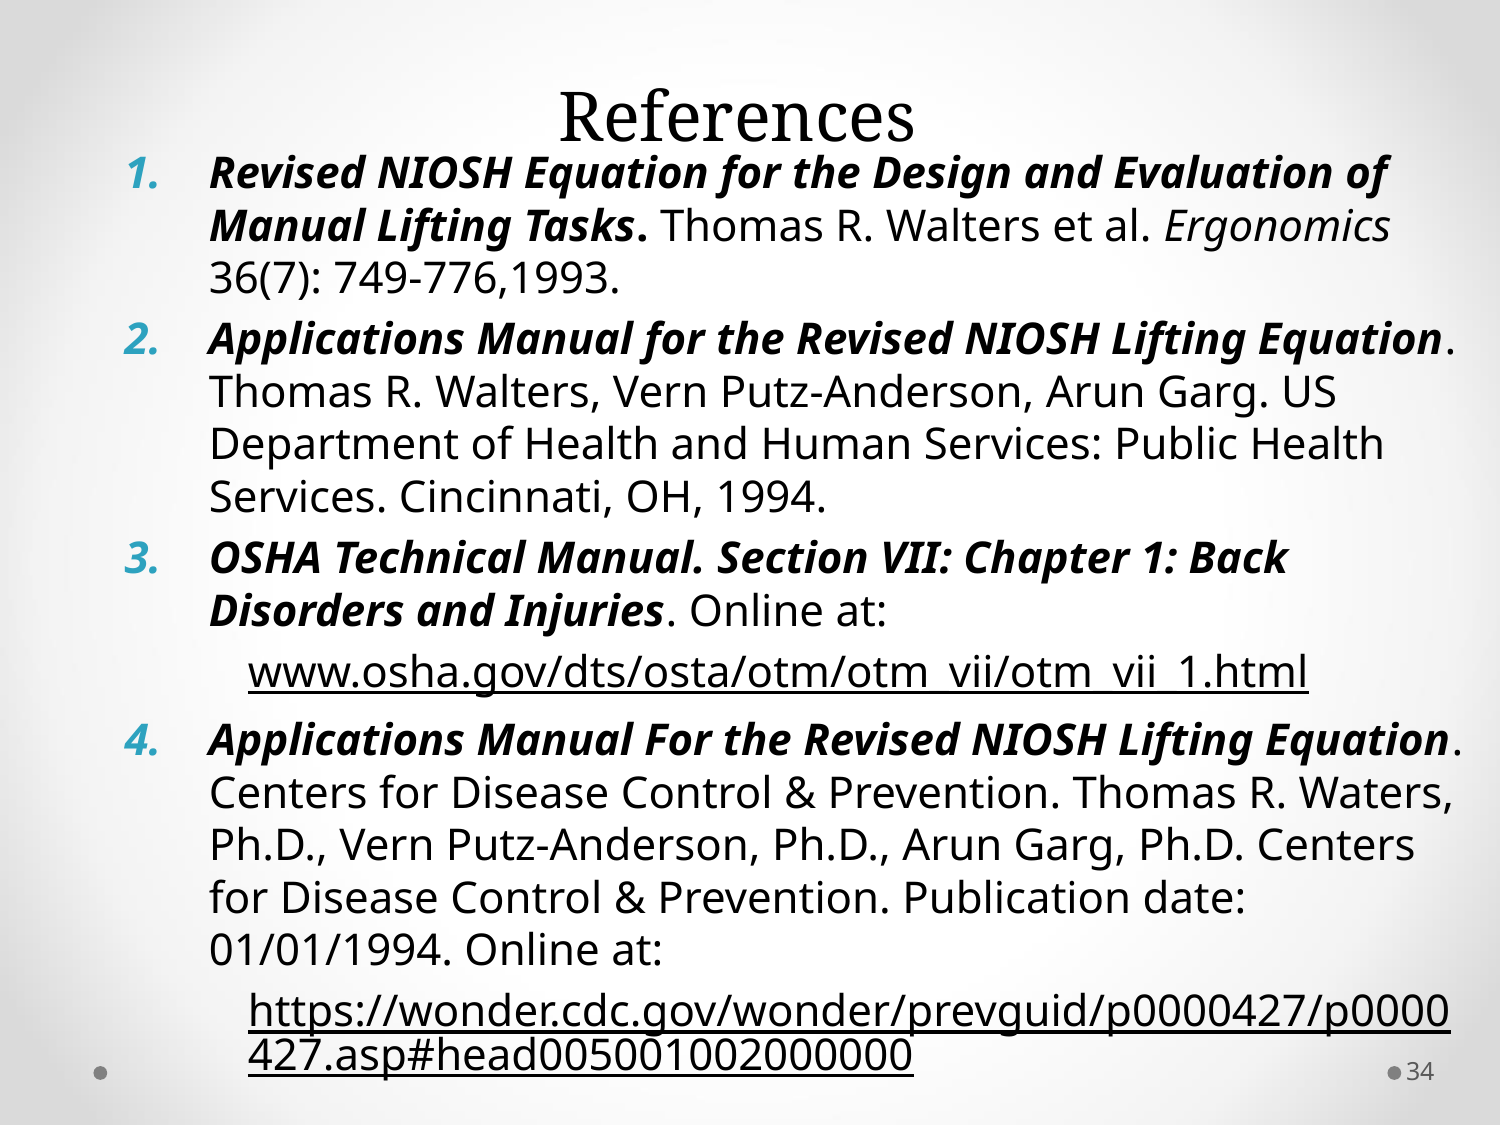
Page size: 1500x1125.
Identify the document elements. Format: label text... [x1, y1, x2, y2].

title References [62, 62, 1413, 137]
picture [0, 0, 1500, 1125]
slide_number 34 [1401, 1042, 1494, 1103]
list Revised NIOSH Equation for the Design and Evaluation of Manual Lifting Tasks. Thomas R. Walters et al. Ergonomics 36(7): 749-776,1993. Applications Manual for the Revised NIOSH Lifting Equation. Thomas R. Walters, Vern Putz-Anderson, Arun Garg. US Department of Health and Human Services: Public Health Services. Cincinnati, OH, 1994. OSHA Technical Manual. Section VII: Chapter 1: Back Disorders and Injuries. Online at: www.osha.gov/dts/osta/otm/otm_vii/otm_vii_1.html Applications Manual For the Revised NIOSH Lifting Equation. Centers for Disease Control & Prevention. Thomas R. Waters, Ph.D., Vern Putz-Anderson, Ph.D., Arun Garg, Ph.D. Centers for Disease Control & Prevention. Publication date: 01/01/1994. Online at: https://wonder.cdc.gov/wonder/prevguid/p0000427/p0000427.asp#head005001002000000 [50, 137, 1488, 1113]
